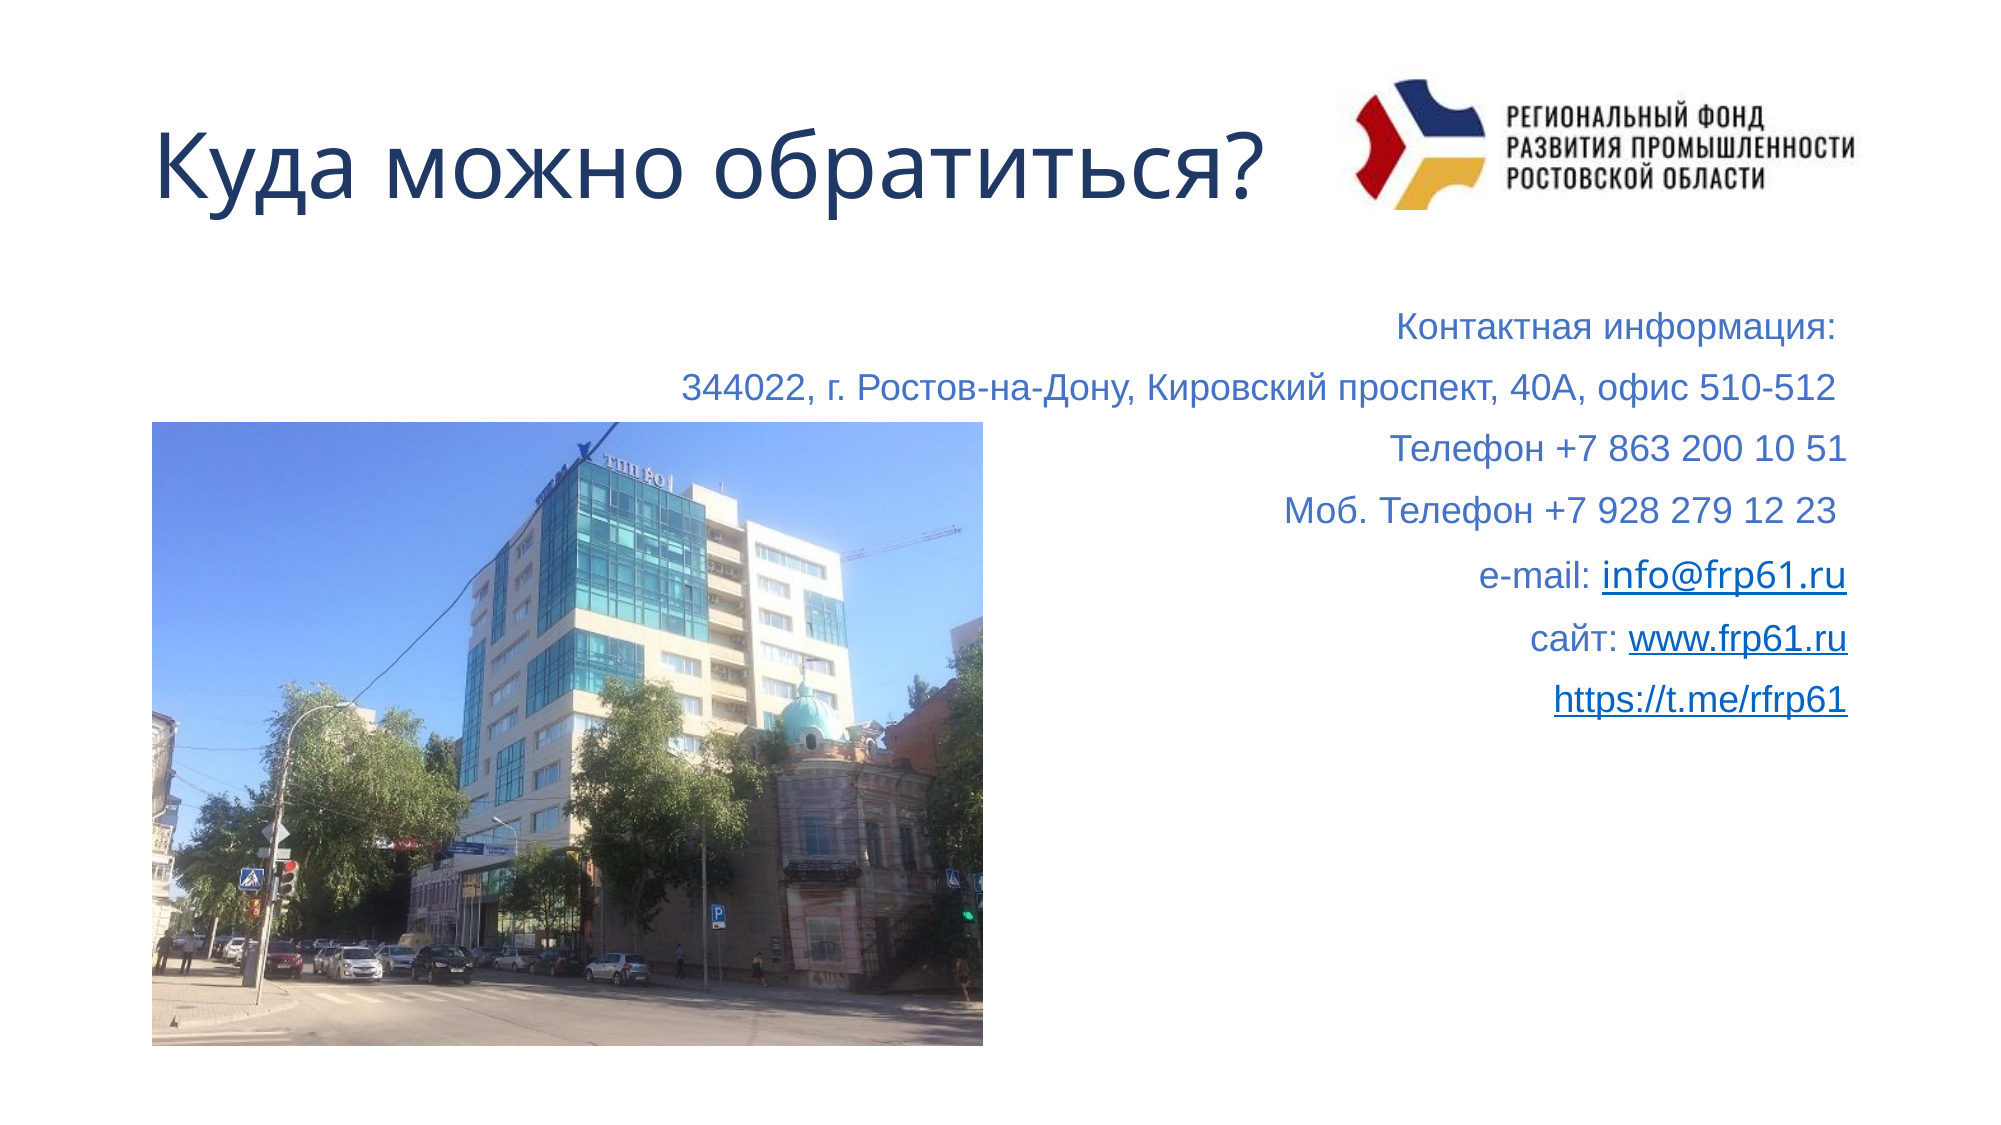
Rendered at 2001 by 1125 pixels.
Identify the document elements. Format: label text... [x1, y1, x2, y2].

list Контактная информация: 344022, г. Ростов-на-Дону, Кировский проспект, 40А, офис 510-512 Телефон +7 863 200 10 51 Моб. Телефон +7 928 279 12 23 e-mail: info@frp61.ru cайт: www.frp61.ru https://t.me/rfrp61 https://t.me/rfrp61 [137, 299, 1863, 1014]
title Куда можно обратиться? [137, 59, 1863, 278]
picture [1336, 67, 1887, 210]
picture [151, 422, 983, 1046]
